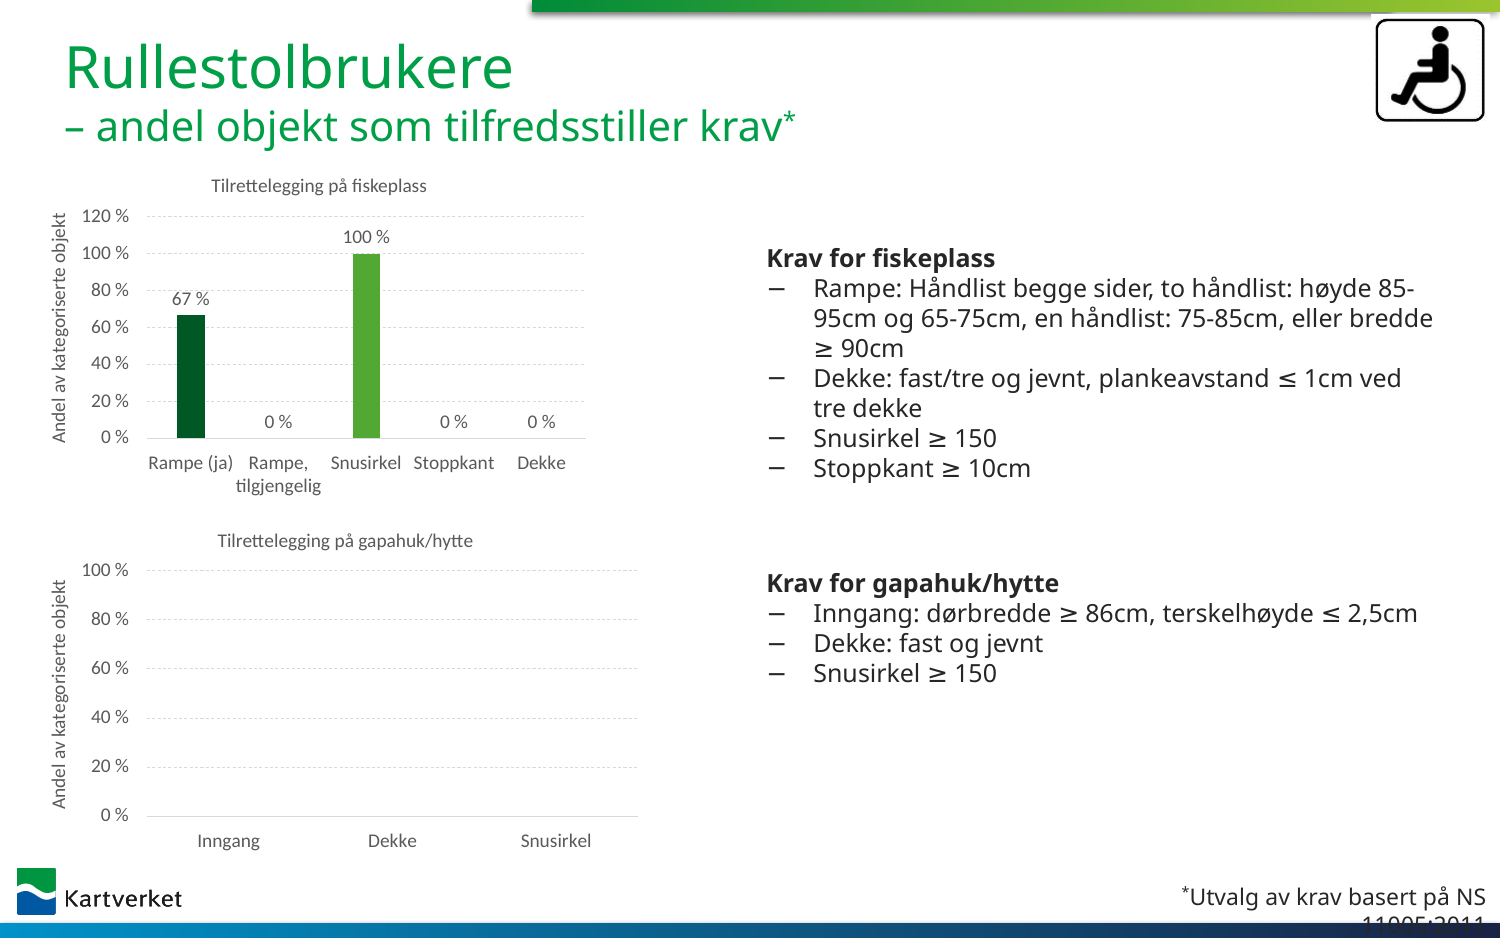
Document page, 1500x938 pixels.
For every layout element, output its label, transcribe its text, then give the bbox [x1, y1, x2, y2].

text_box *Utvalg av krav basert på NS 11005:2011 [1068, 873, 1500, 938]
picture [41, 166, 597, 505]
picture [1371, 13, 1491, 127]
picture [41, 520, 650, 859]
text_box Krav for fiskeplass Rampe: Håndlist begge sider, to håndlist: høyde 85-95cm og 65-75cm, en håndlist: 75-85cm, eller bredde ≥ 90cm Dekke: fast/tre og jevnt, plankeavstand ≤ 1cm ved tre dekke Snusirkel ≥ 150 Stoppkant ≥ 10cm [751, 235, 1452, 490]
text_box Krav for gapahuk/hytte Inngang: dørbredde ≥ 86cm, terskelhøyde ≤ 2,5cm Dekke: fast og jevnt Snusirkel ≥ 150 [751, 560, 1452, 695]
text_box Rullestolbrukere – andel objekt som tilfredsstiller krav* [49, 29, 1431, 158]
